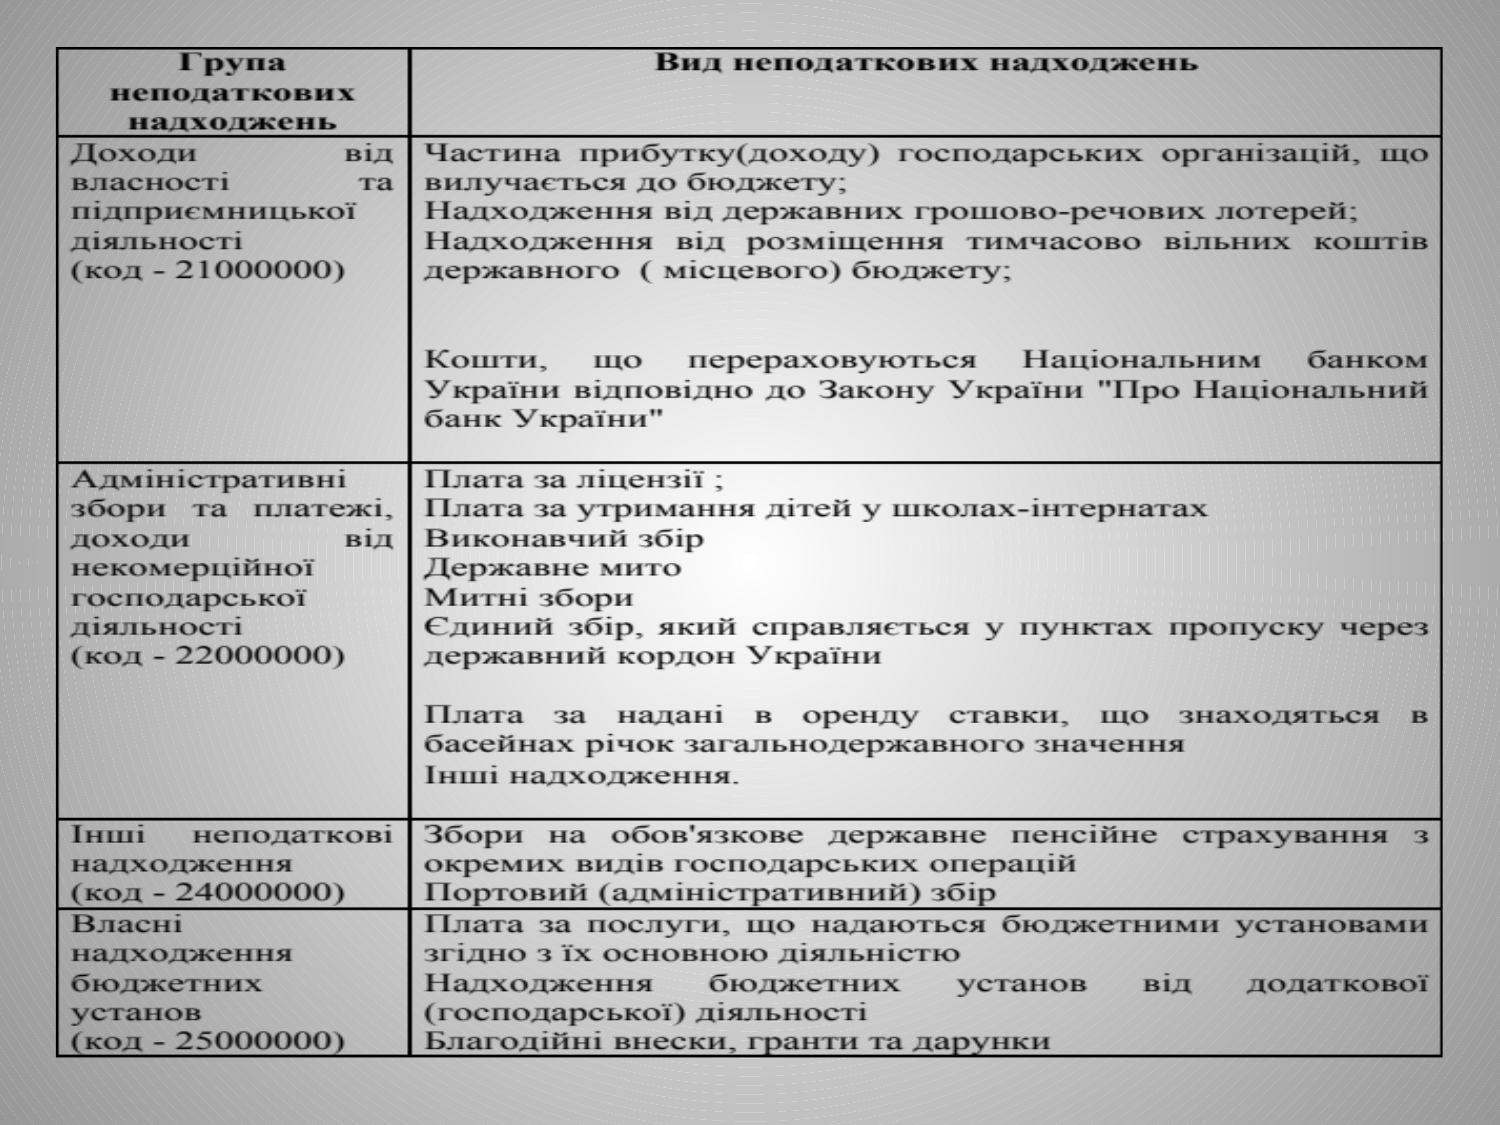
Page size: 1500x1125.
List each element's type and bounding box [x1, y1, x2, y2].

text_box [55, 46, 1443, 1078]
